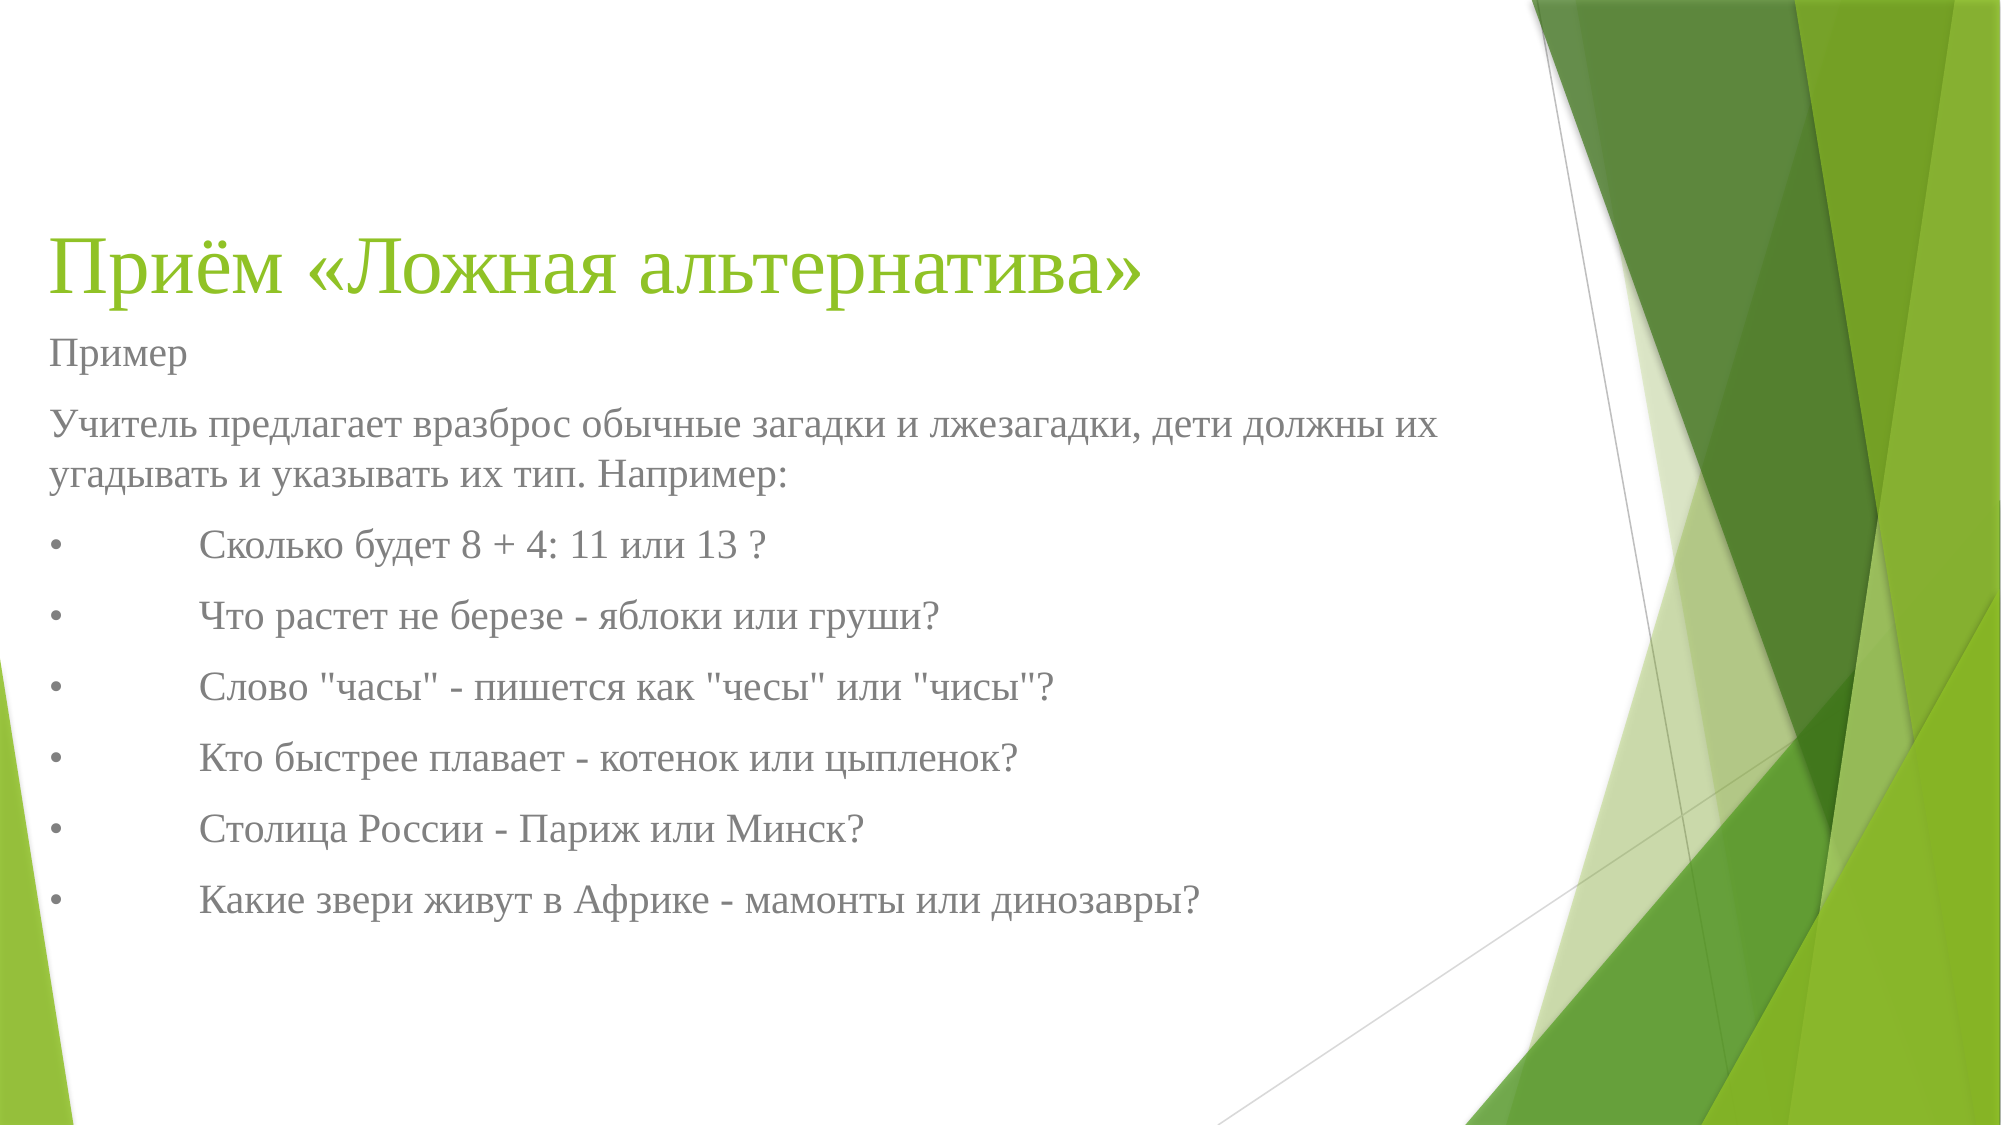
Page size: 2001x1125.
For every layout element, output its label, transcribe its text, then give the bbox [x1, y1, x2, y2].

title Приём «Ложная альтернатива» [33, 18, 1445, 317]
list Пример Учитель предлагает вразброс обычные загадки и лжезагадки, дети должны их угадывать и указывать их тип. Например: • Сколько будет 8 + 4: 11 или 13 ? • Что растет не березе - яблоки или груши? • Слово "часы" - пишется как "чесы" или "чисы"? • Кто быстрее плавает - котенок или цыпленок? • Столица России - Париж или Минск? • Какие звери живут в Африке - мамонты или динозавры? [33, 317, 1541, 1060]
